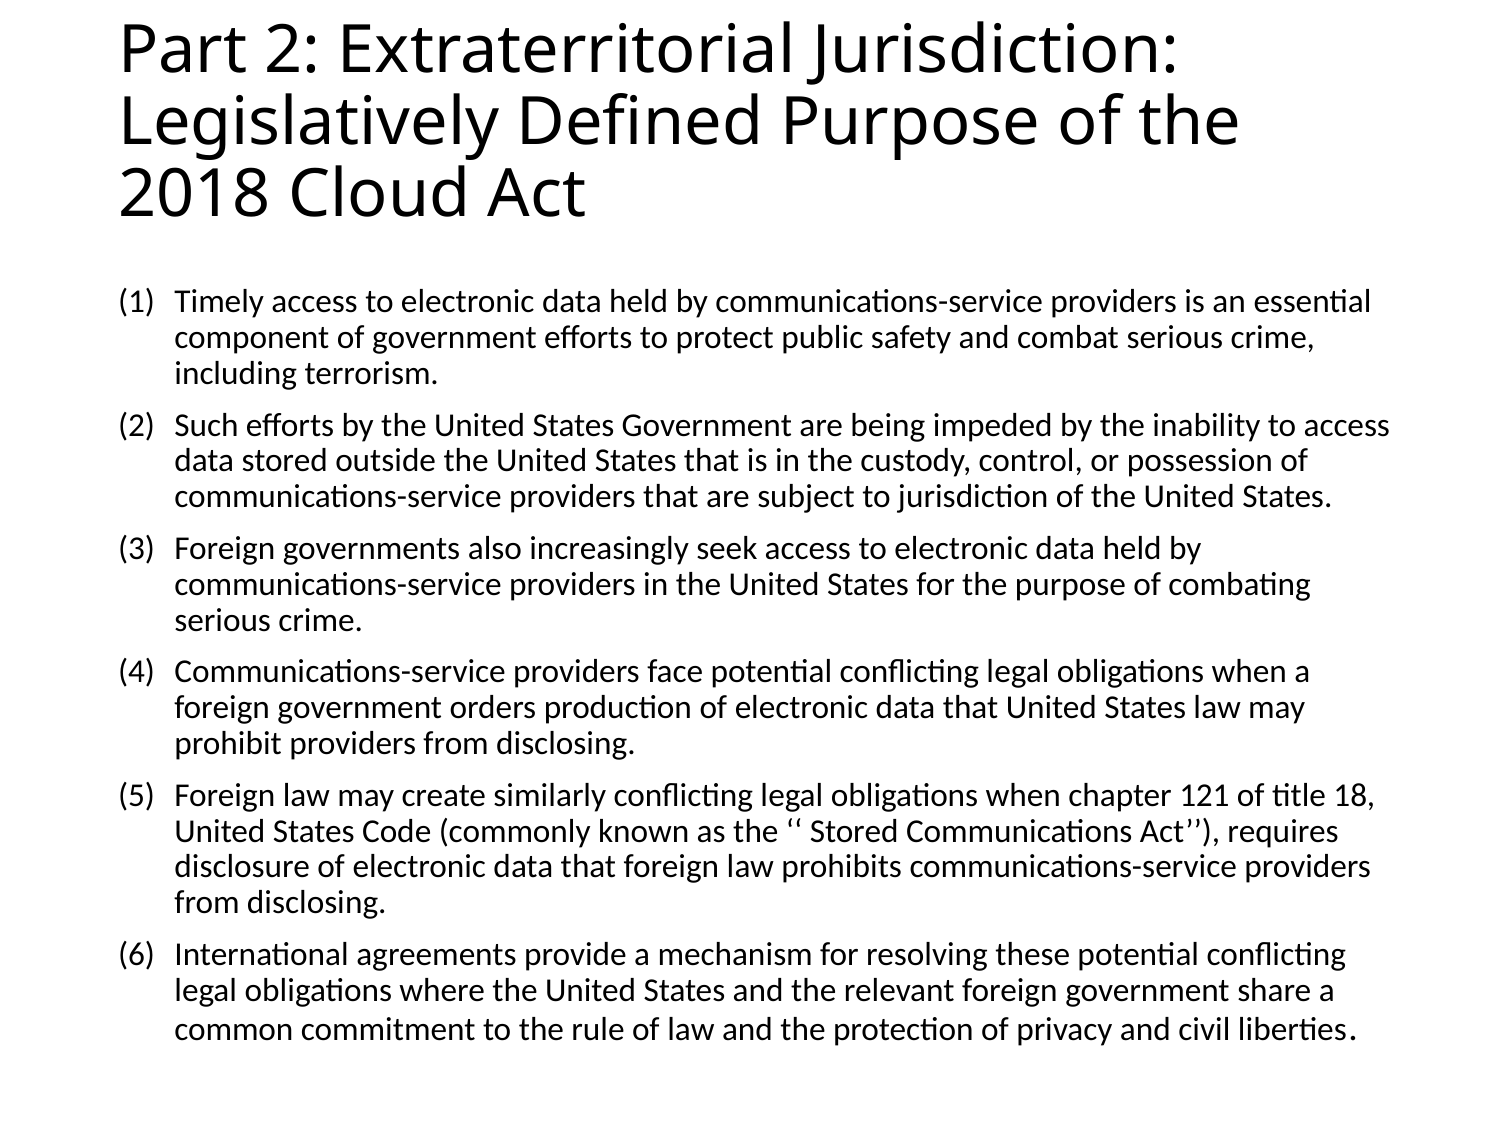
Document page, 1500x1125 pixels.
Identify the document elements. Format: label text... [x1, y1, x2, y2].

list Timely access to electronic data held by communications-service providers is an essential component of government efforts to protect public safety and combat serious crime, including terrorism. Such efforts by the United States Government are being impeded by the inability to access data stored outside the United States that is in the custody, control, or possession of communications-service providers that are subject to jurisdiction of the United States. Foreign governments also increasingly seek access to electronic data held by communications-service providers in the United States for the purpose of combating serious crime. Communications-service providers face potential conflicting legal obligations when a foreign government orders production of electronic data that United States law may prohibit providers from disclosing. Foreign law may create similarly conflicting legal obligations when chapter 121 of title 18, United States Code (commonly known as the ‘‘ Stored Communications Act’’), requires disclosure of electronic data that foreign law prohibits communications-service providers from disclosing. International agreements provide a mechanism for resolving these potential conflicting legal obligations where the United States and the relevant foreign government share a common commitment to the rule of law and the protection of privacy and civil liberties. [102, 225, 1413, 940]
title Part 2: Extraterritorial Jurisdiction: Legislatively Defined Purpose of the 2018 Cloud Act [102, 59, 1398, 186]
